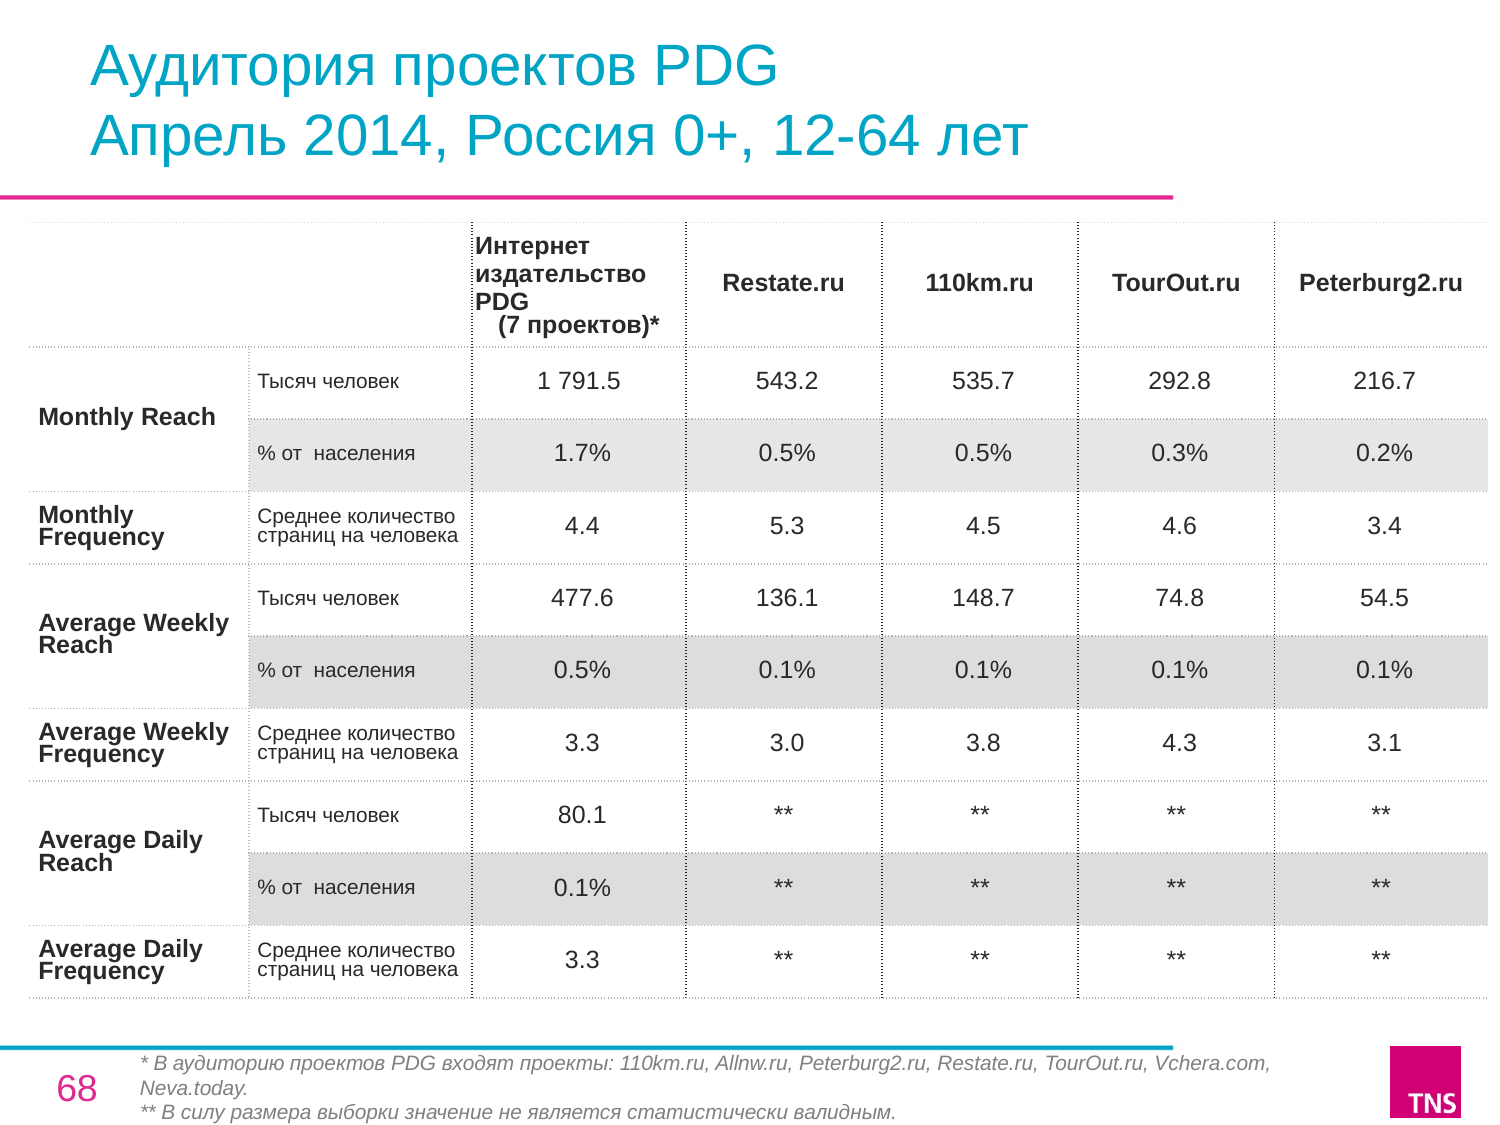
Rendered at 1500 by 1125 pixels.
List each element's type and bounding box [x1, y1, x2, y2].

table_cell [29, 347, 1488, 998]
title [74, 8, 1476, 187]
slide_number [40, 1055, 125, 1125]
table_header [29, 223, 1488, 347]
text_box [125, 1041, 1400, 1125]
picture [0, 0, 1500, 1125]
